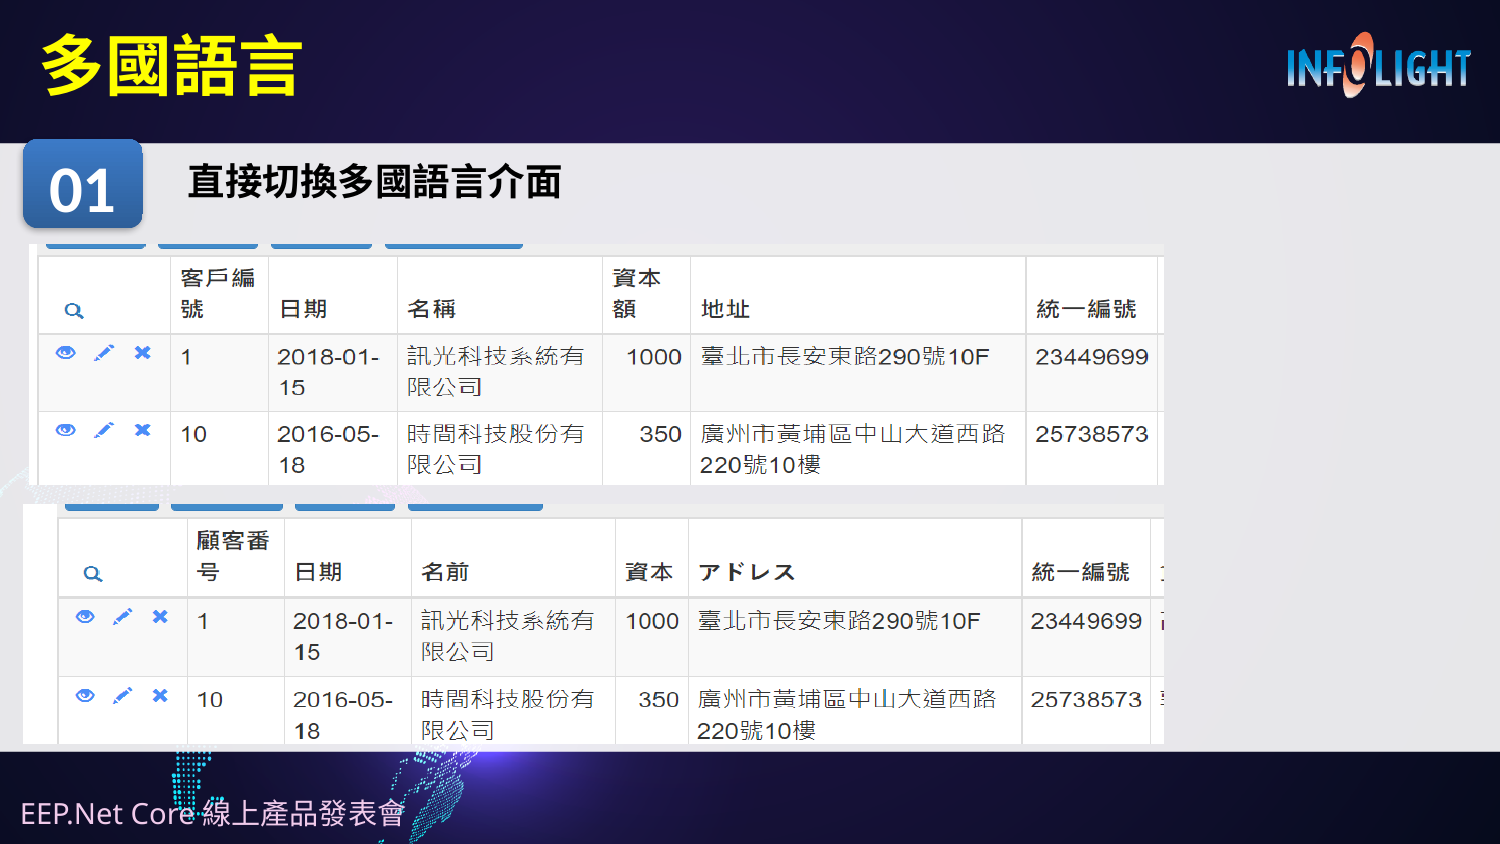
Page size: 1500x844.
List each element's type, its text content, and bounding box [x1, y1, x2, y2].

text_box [23, 138, 144, 235]
text_box 直接切換多國語言介面 [173, 150, 578, 210]
picture [0, 0, 1500, 844]
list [23, 504, 1164, 745]
title 多國語言 [23, 0, 1374, 134]
